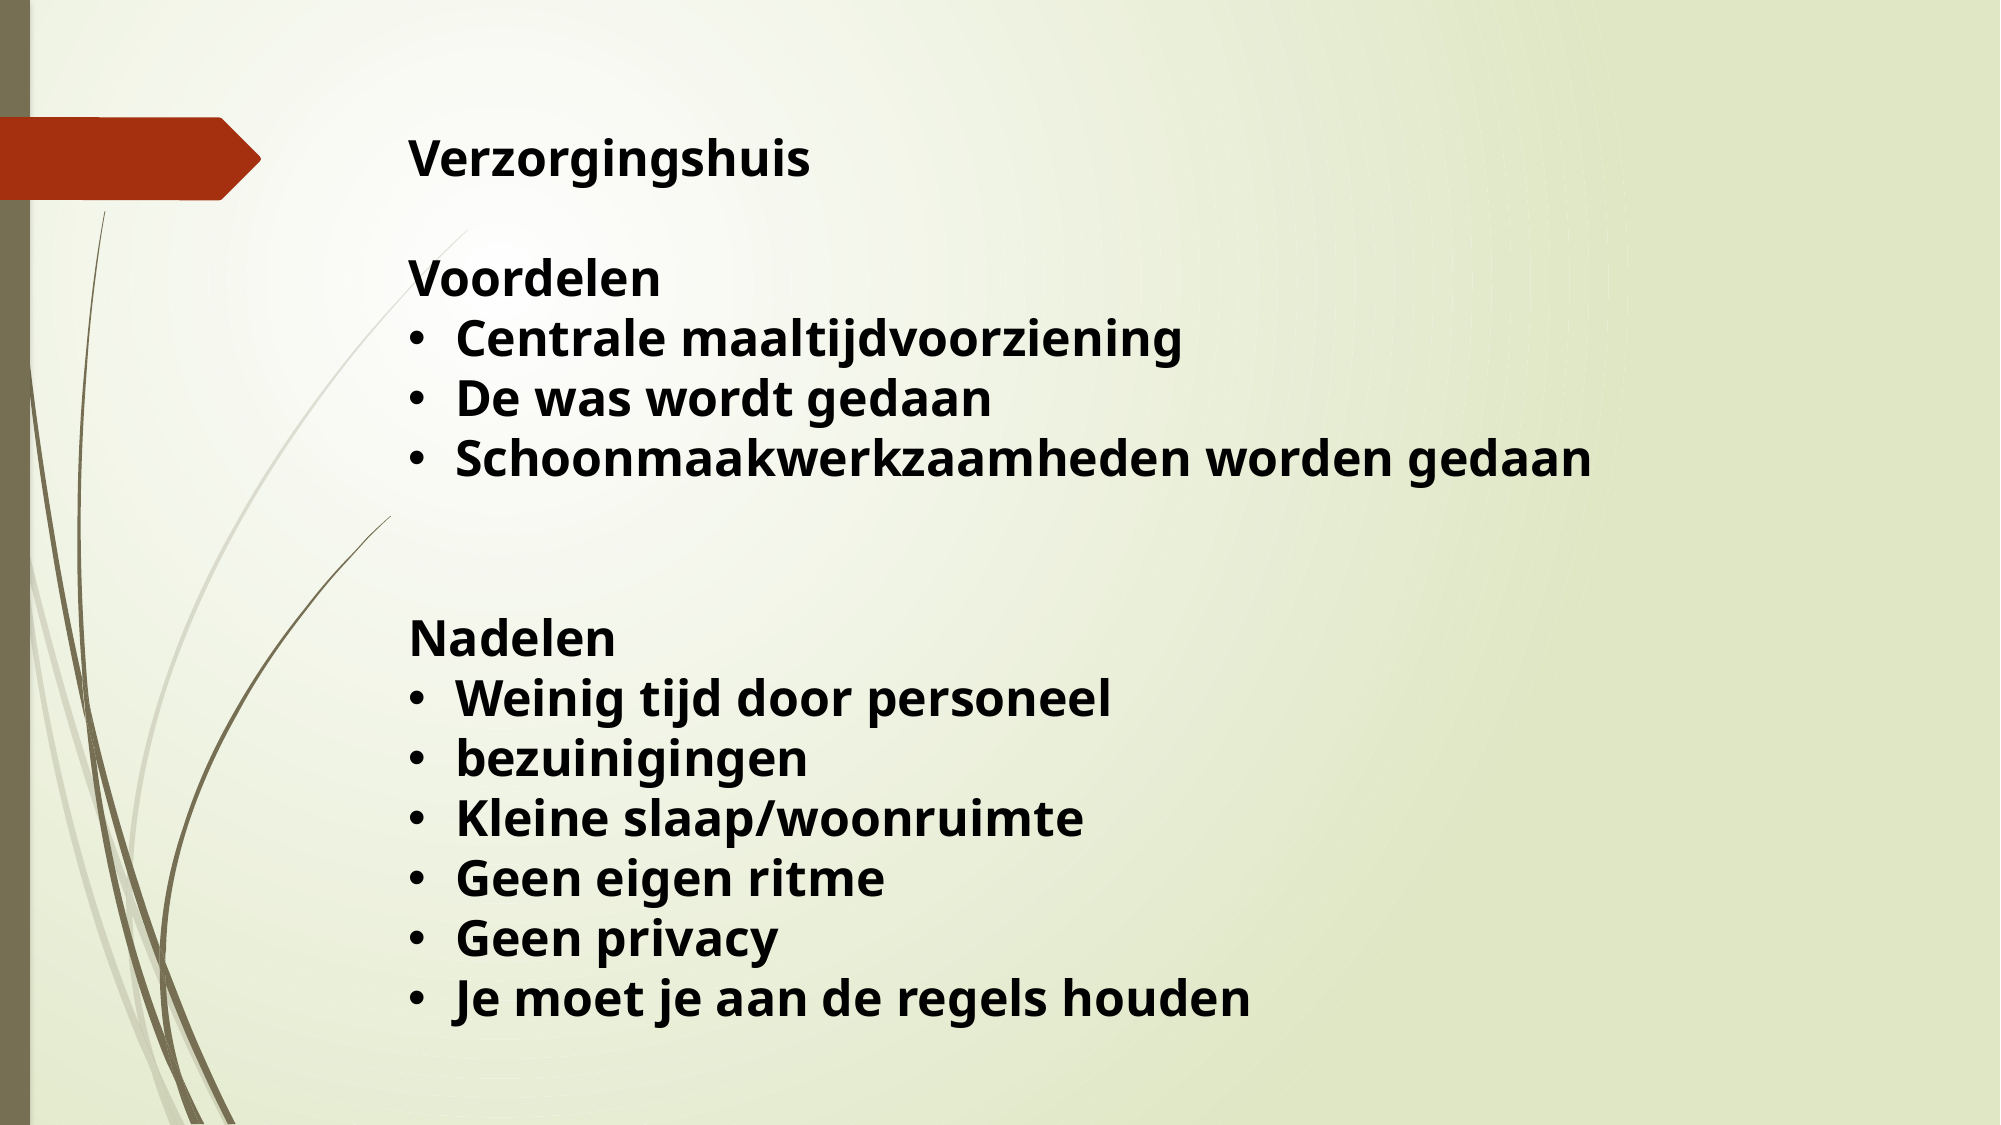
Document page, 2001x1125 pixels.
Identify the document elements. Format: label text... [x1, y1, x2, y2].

text_box Verzorgingshuis Voordelen Centrale maaltijdvoorziening De was wordt gedaan Schoonmaakwerkzaamheden worden gedaan Nadelen Weinig tijd door personeel bezuinigingen Kleine slaap/woonruimte Geen eigen ritme Geen privacy Je moet je aan de regels houden [393, 119, 1820, 1125]
